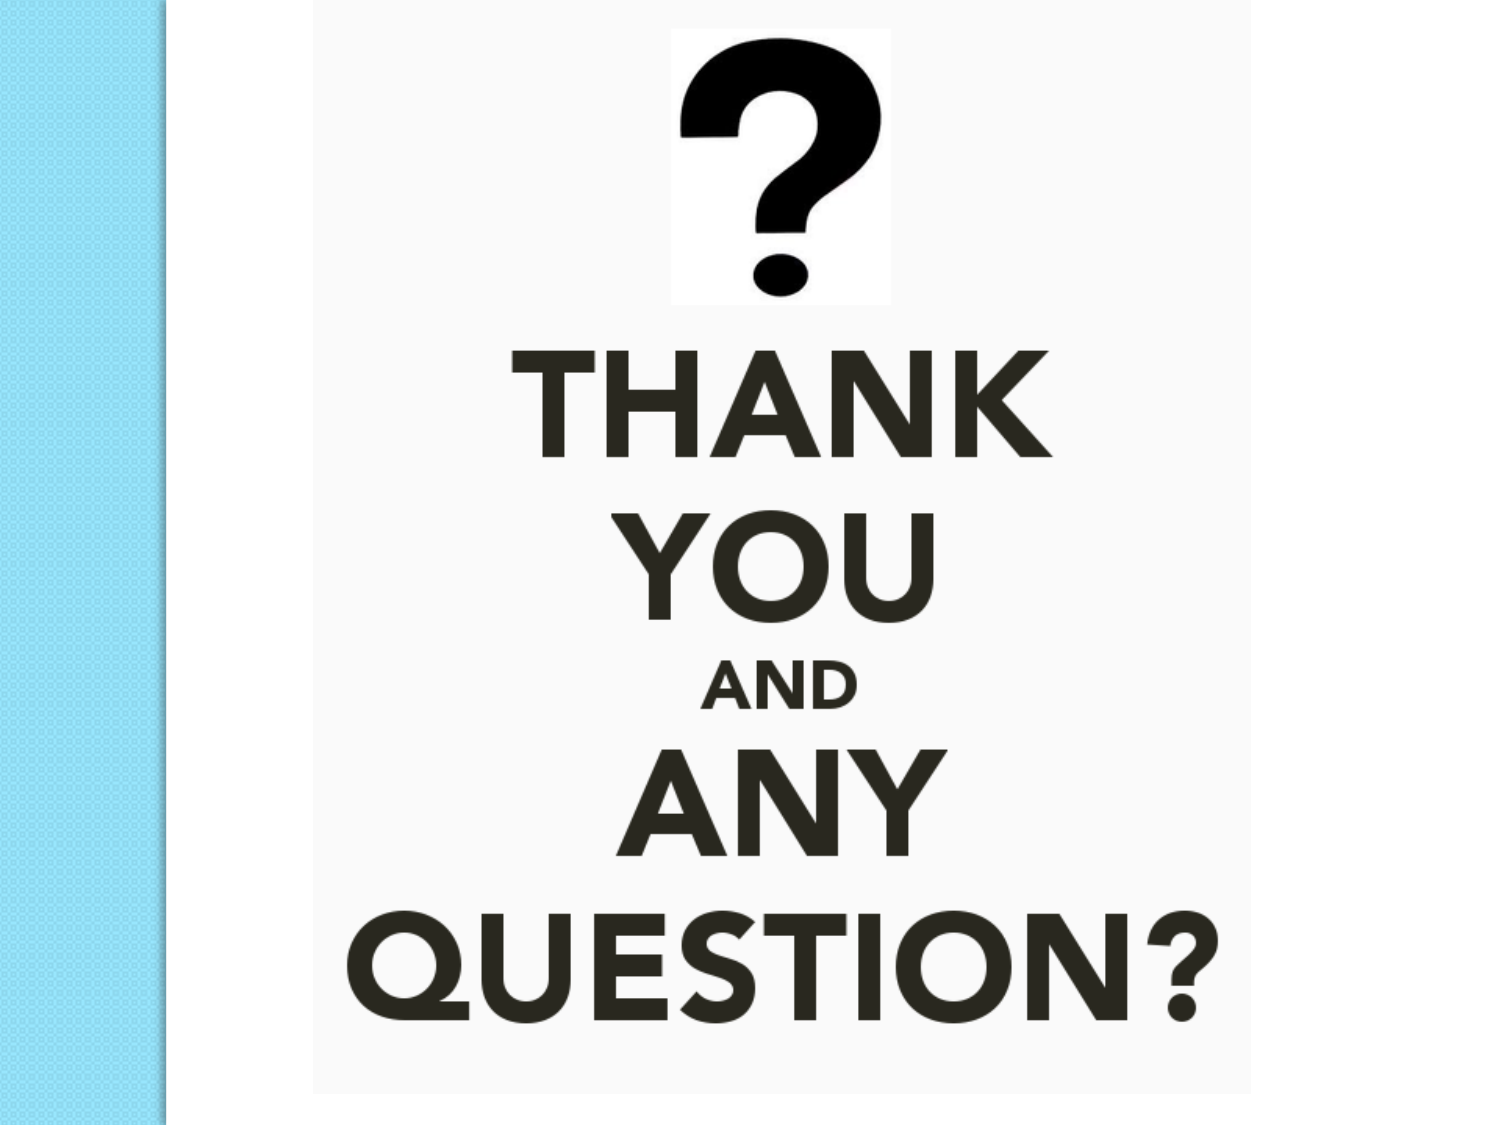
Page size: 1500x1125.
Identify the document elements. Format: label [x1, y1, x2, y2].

picture [313, 0, 1251, 1094]
